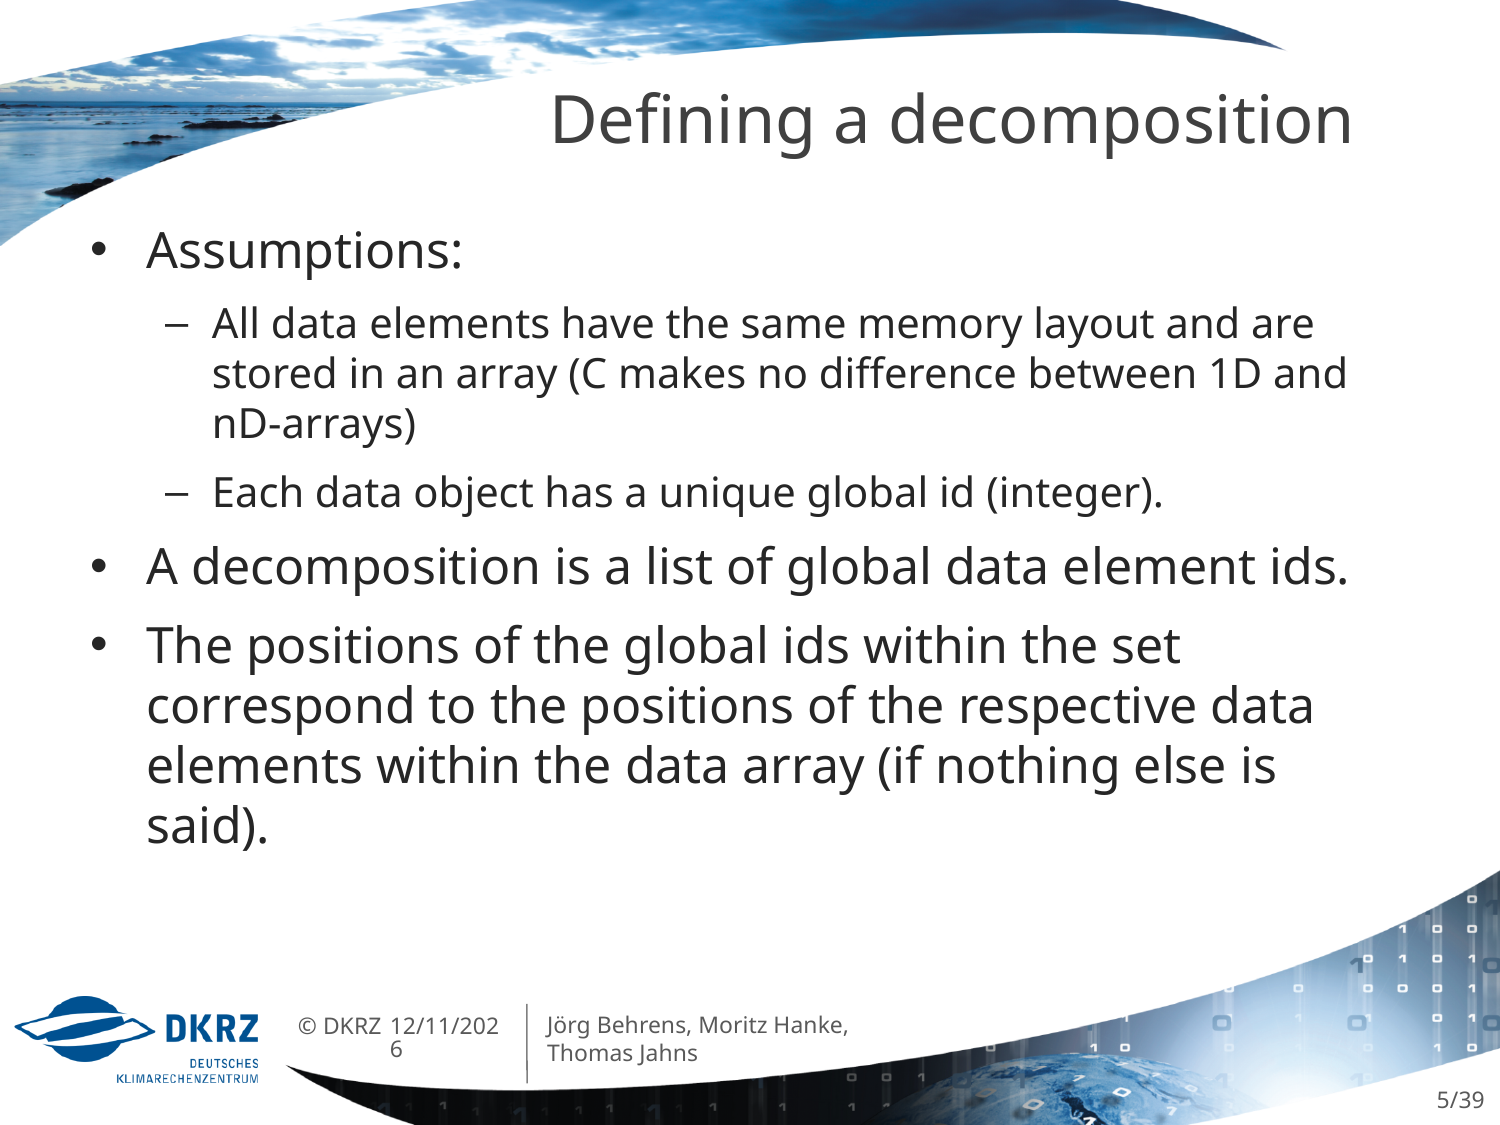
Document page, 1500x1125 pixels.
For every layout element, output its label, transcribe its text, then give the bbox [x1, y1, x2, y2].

footer Jörg Behrens, Moritz Hanke, Thomas Jahns [532, 1003, 884, 1082]
slide_number 5 [1333, 1078, 1465, 1125]
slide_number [375, 1004, 528, 1052]
picture [0, 0, 1288, 246]
title Defining a decomposition [480, 70, 1372, 165]
picture [14, 996, 258, 1083]
list Assumptions: All data elements have the same memory layout and are stored in an array (C makes no difference between 1D and nD-arrays) Each data object has a unique global id (integer). A decomposition is a list of global data element ids. The positions of the global ids within the set correspond to the positions of the respective data elements within the data array (if nothing else is said). [74, 210, 1426, 985]
picture [285, 867, 1500, 1125]
